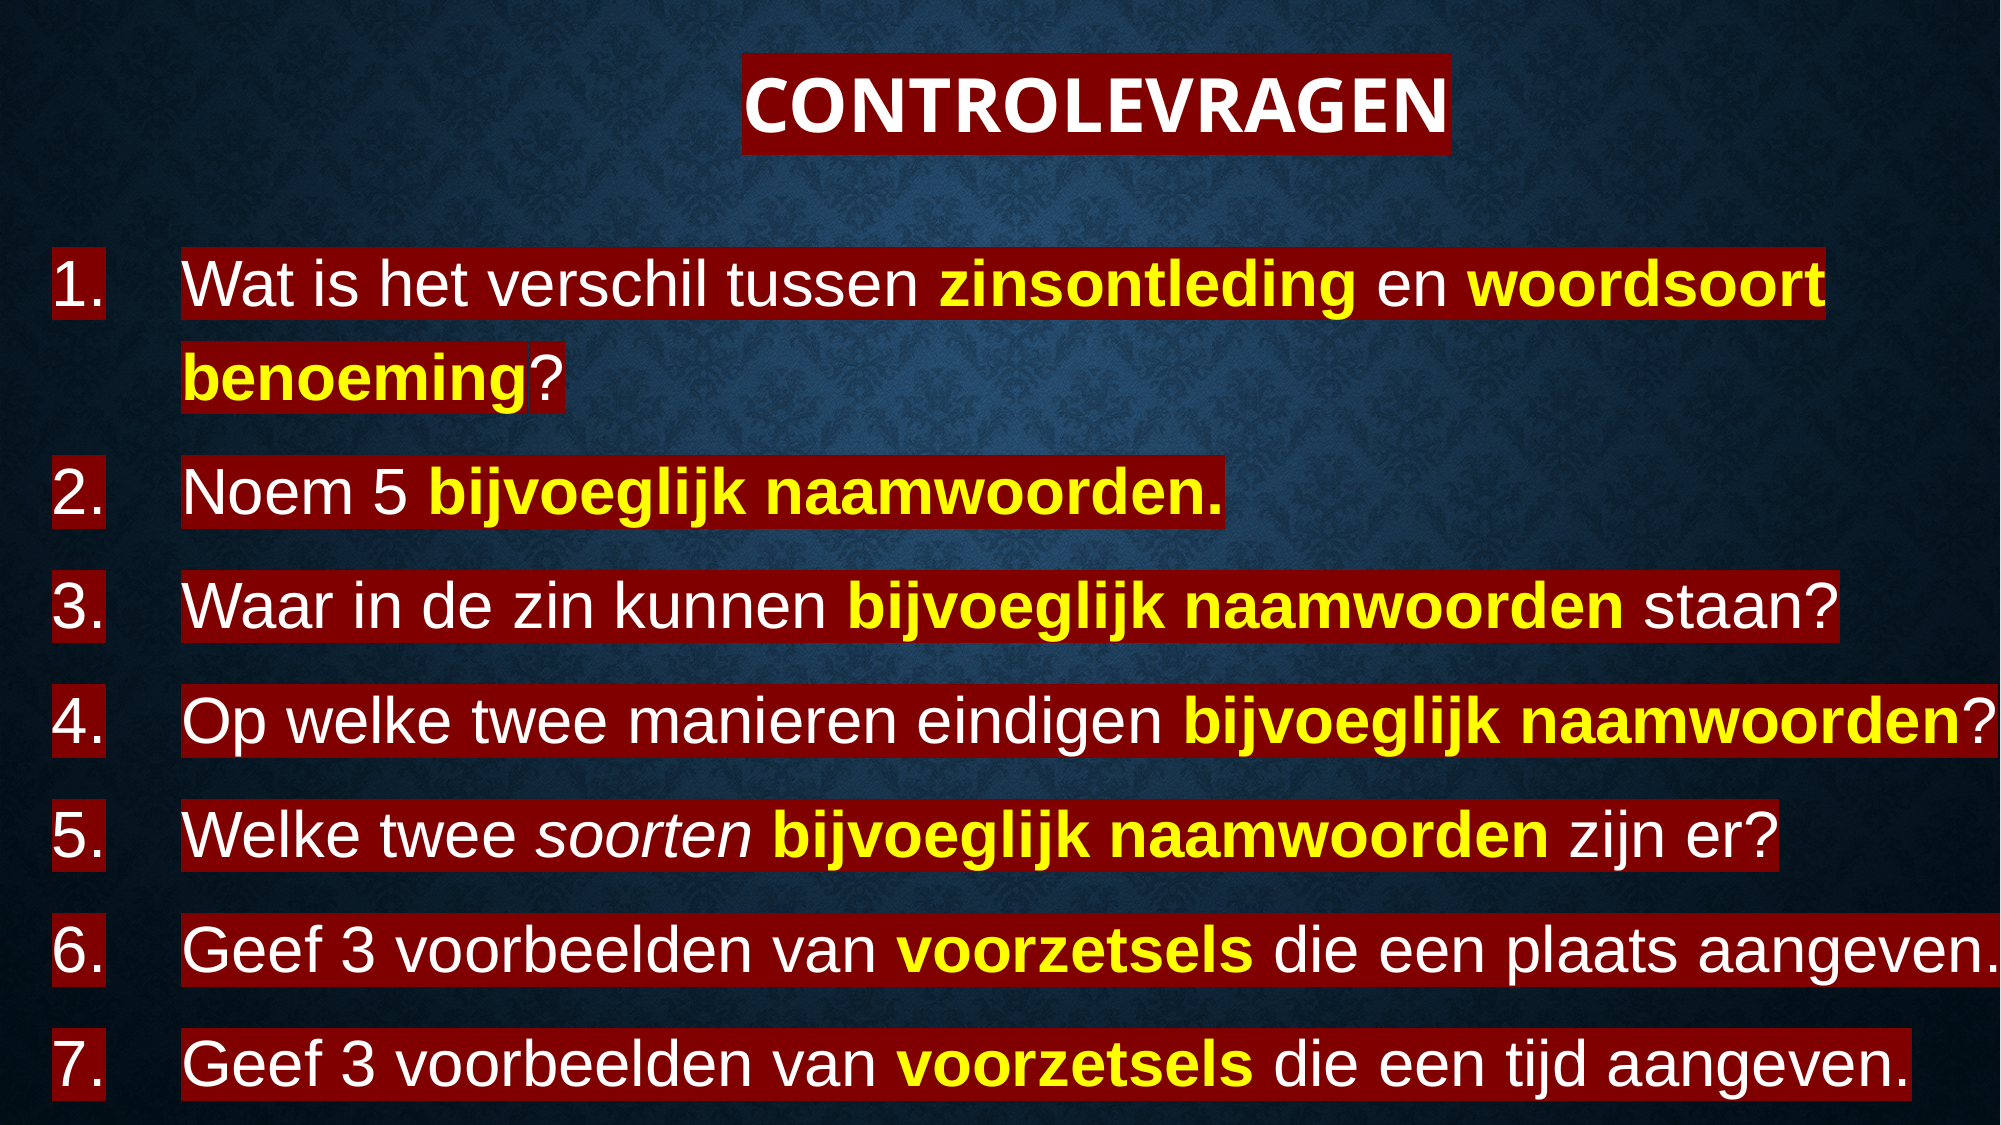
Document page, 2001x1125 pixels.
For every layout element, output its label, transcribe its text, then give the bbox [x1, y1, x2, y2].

title Controlevragen [247, 0, 1947, 217]
list Wat is het verschil tussen zinsontleding en woordsoort benoeming? Noem 5 bijvoeglijk naamwoorden. Waar in de zin kunnen bijvoeglijk naamwoorden staan? Op welke twee manieren eindigen bijvoeglijk naamwoorden? Welke twee soorten bijvoeglijk naamwoorden zijn er? Geef 3 voorbeelden van voorzetsels die een plaats aangeven. Geef 3 voorbeelden van voorzetsels die een tijd aangeven. [36, 217, 2000, 1125]
